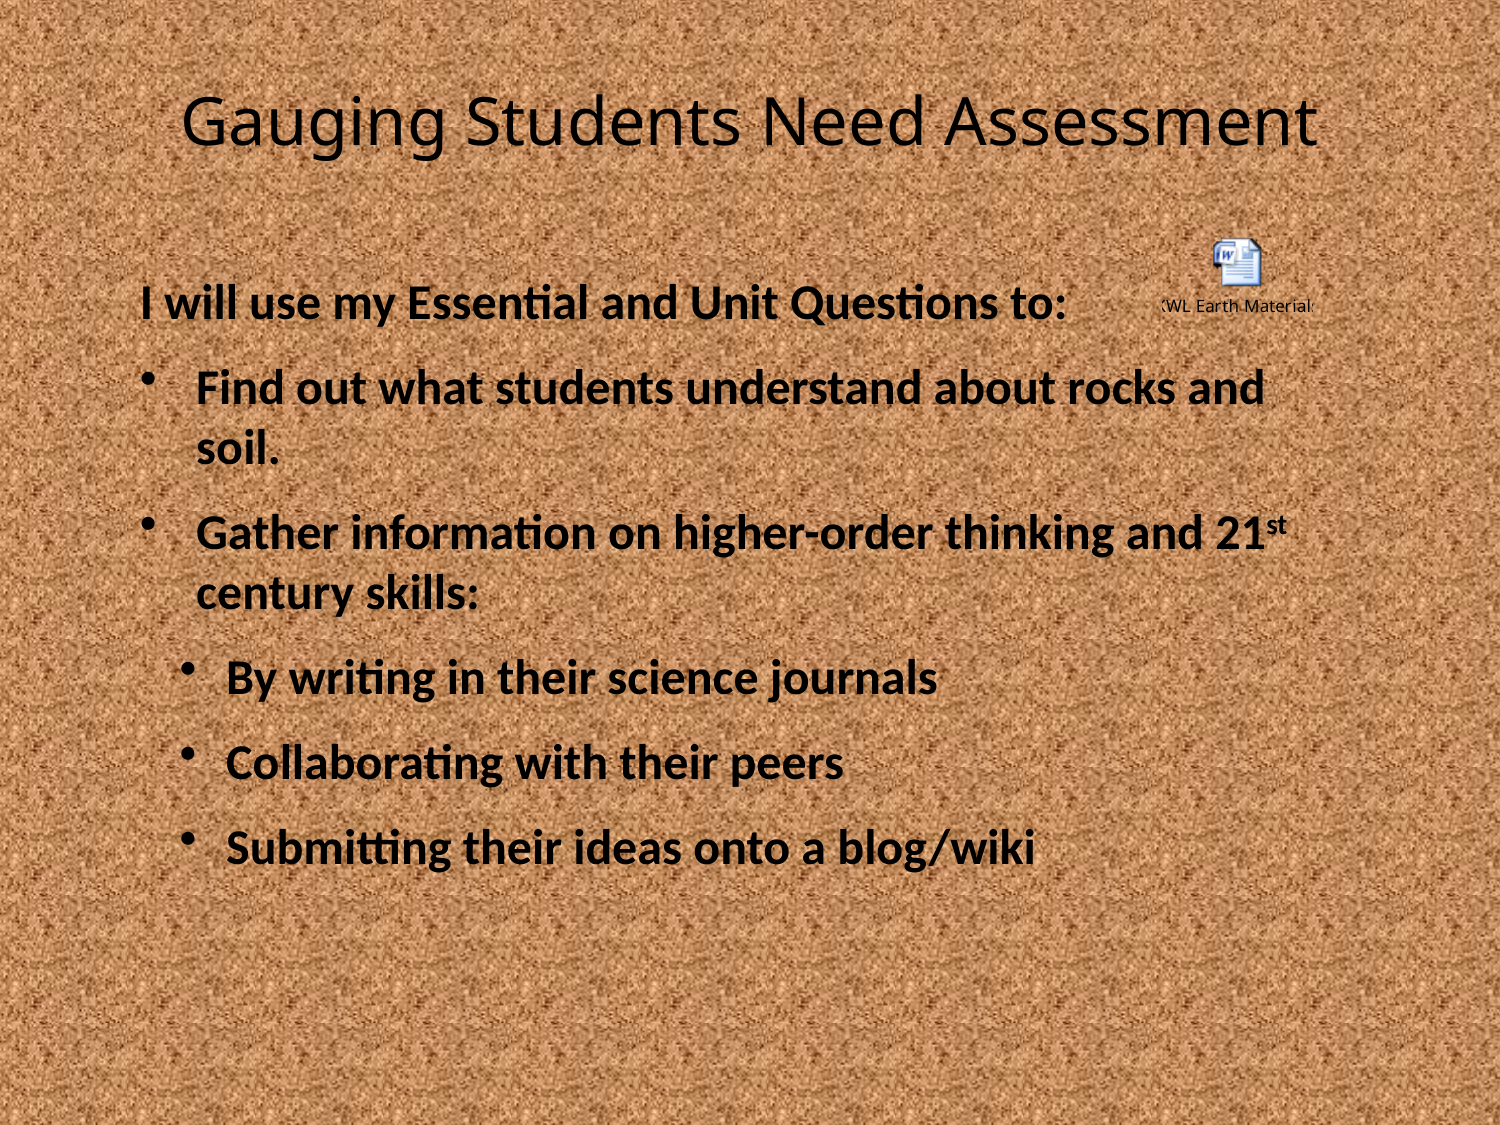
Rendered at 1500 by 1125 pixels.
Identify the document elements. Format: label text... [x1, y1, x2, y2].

picture [0, 0, 1500, 1125]
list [1162, 237, 1313, 355]
title Gauging Students Need Assessment [75, 24, 1425, 213]
text_box I will use my Essential and Unit Questions to: Find out what students understand about rocks and soil. Gather information on higher-order thinking and 21st century skills: By writing in their science journals Collaborating with their peers Submitting their ideas onto a blog/wiki [125, 262, 1350, 968]
